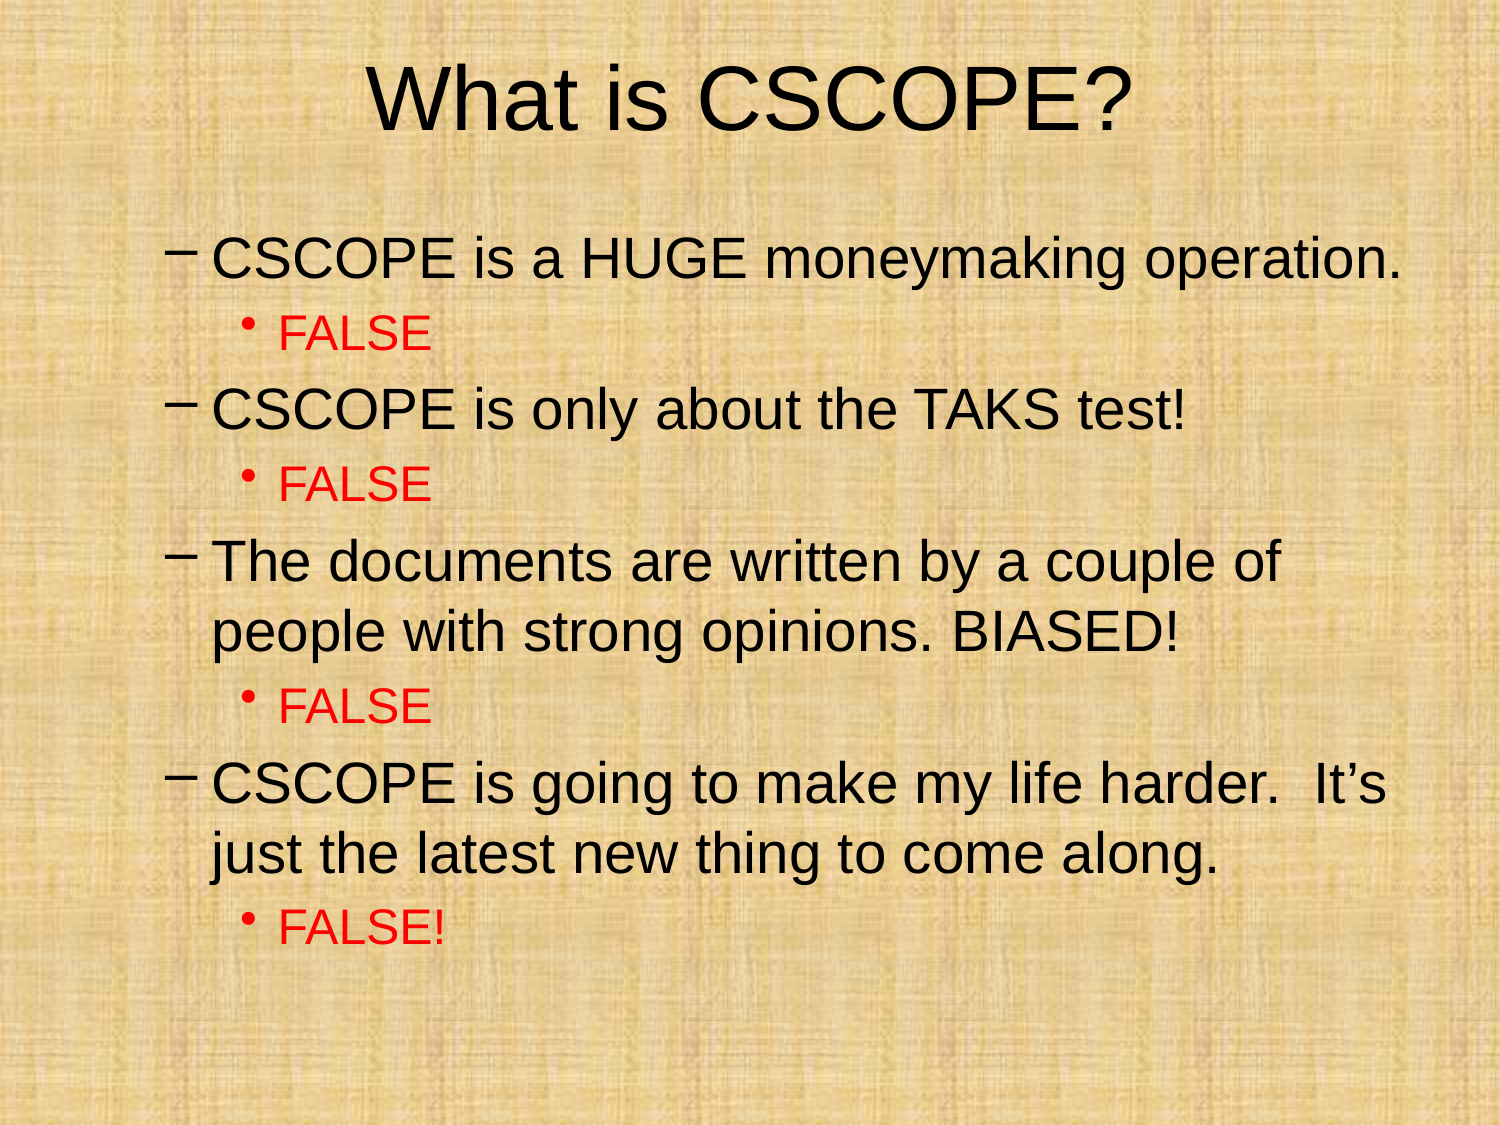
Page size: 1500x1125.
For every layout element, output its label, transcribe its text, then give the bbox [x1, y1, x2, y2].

list CSCOPE is a HUGE moneymaking operation. FALSE CSCOPE is only about the TAKS test! FALSE The documents are written by a couple of people with strong opinions. BIASED! FALSE CSCOPE is going to make my life harder. It’s just the latest new thing to come along. FALSE! [74, 212, 1426, 1088]
title What is CSCOPE? [74, 0, 1426, 188]
picture [0, 0, 1500, 1125]
